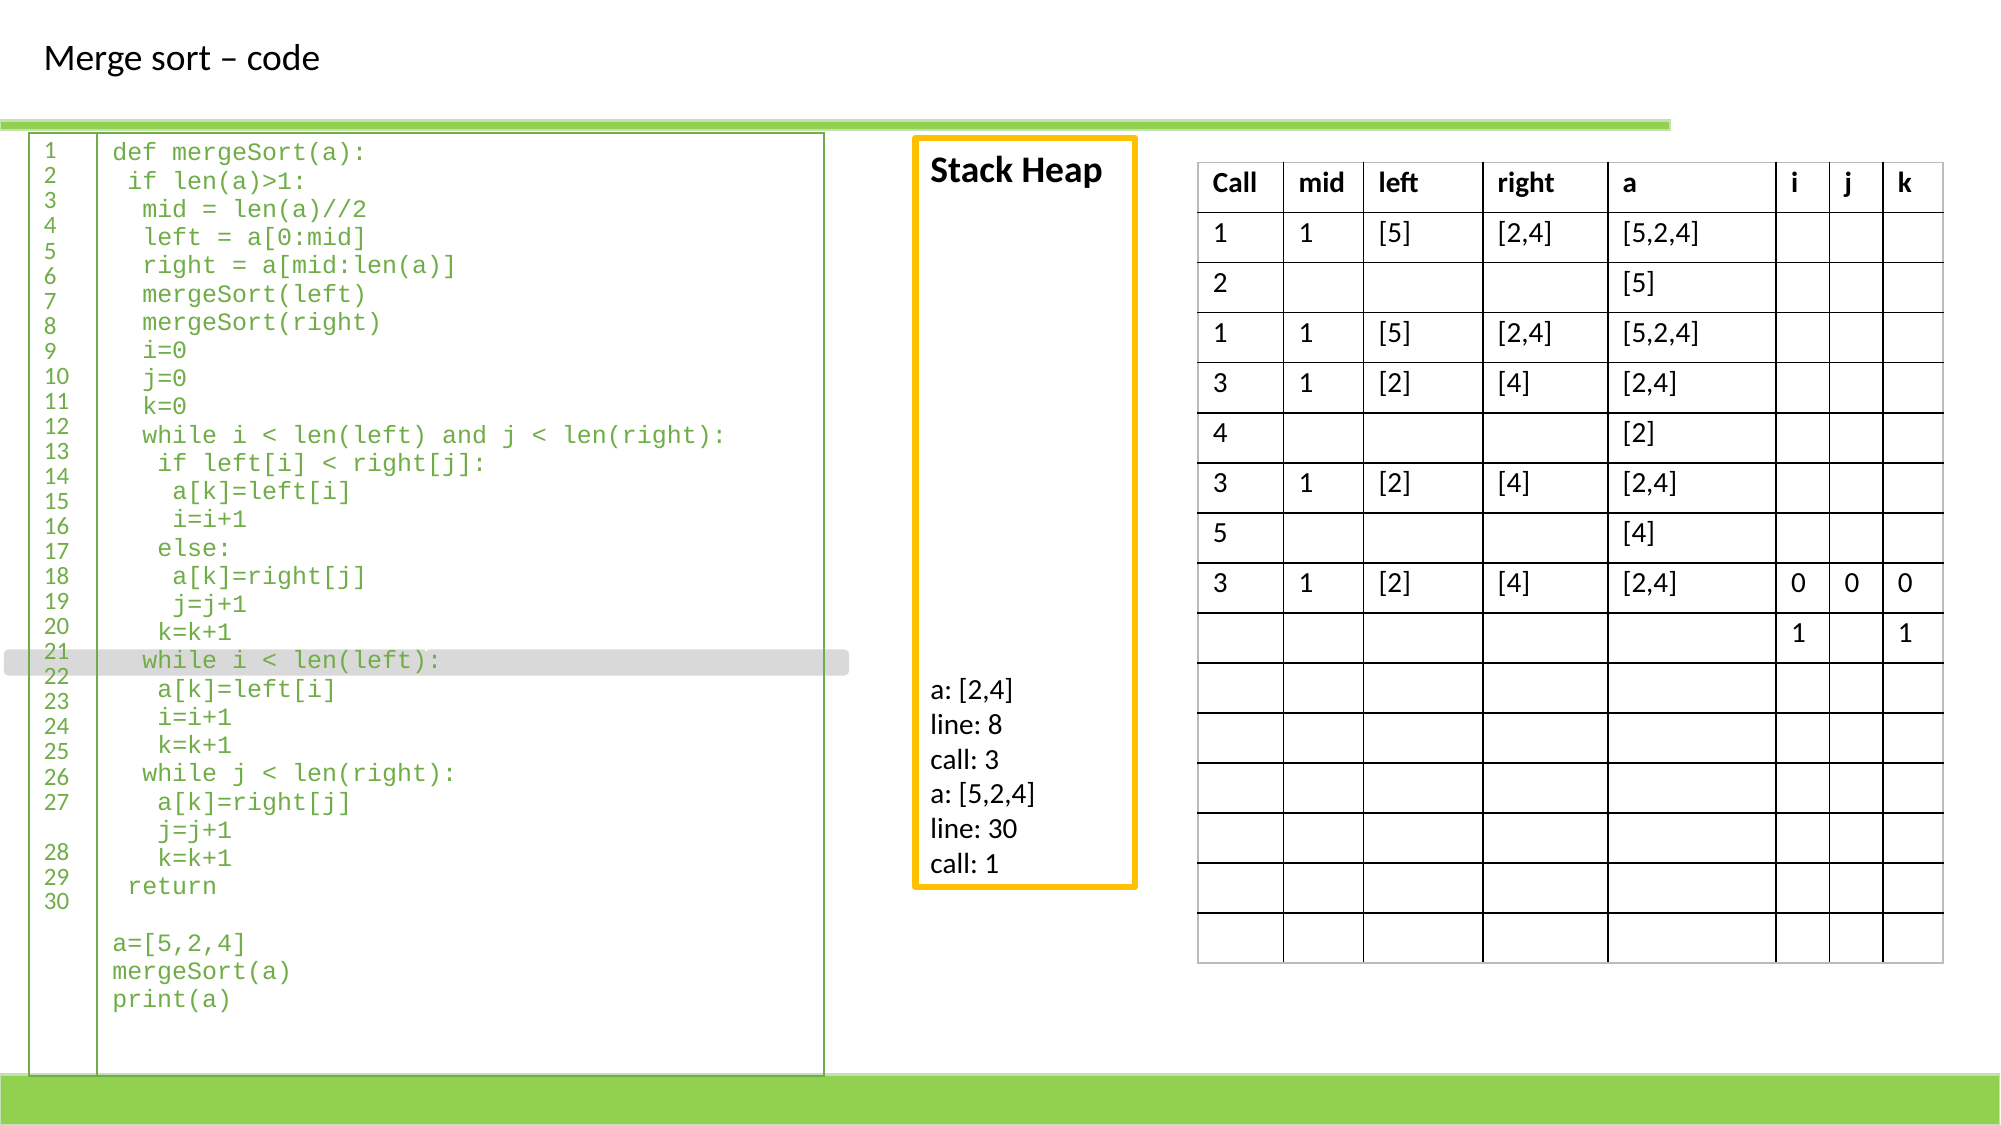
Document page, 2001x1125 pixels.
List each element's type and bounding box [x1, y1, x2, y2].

table_cell [1484, 313, 1607, 362]
table_cell [1284, 313, 1363, 362]
table_cell [1284, 464, 1363, 512]
table_cell [1284, 263, 1363, 312]
table_cell [1777, 864, 1829, 912]
table_cell [1364, 814, 1482, 862]
table_cell [1364, 864, 1482, 912]
table_cell [1884, 664, 1942, 712]
table_cell [1284, 564, 1363, 612]
table_cell [1777, 614, 1829, 662]
table_cell [1830, 814, 1882, 862]
table_cell [1364, 564, 1482, 612]
table_cell [1884, 714, 1942, 762]
table_cell [1484, 263, 1607, 312]
table_cell [1199, 614, 1283, 662]
table_cell [1884, 614, 1942, 662]
table_cell [1284, 814, 1363, 862]
table_cell [1830, 263, 1882, 312]
table_cell [1830, 464, 1882, 512]
table_cell [1830, 864, 1882, 912]
table_cell [1884, 514, 1942, 562]
text_box [3, 649, 28, 676]
table_cell [1199, 814, 1283, 862]
table_cell [1830, 213, 1882, 262]
table_cell [1364, 514, 1482, 562]
table_cell [1777, 363, 1829, 412]
table_header [1199, 163, 1283, 212]
table_cell [1484, 614, 1607, 662]
table_cell [1484, 864, 1607, 912]
table_cell [1484, 414, 1607, 462]
text_box [28, 25, 1072, 86]
table_cell [1609, 614, 1775, 662]
table_header [1884, 163, 1942, 212]
table_cell [1364, 313, 1482, 362]
table_cell [1484, 814, 1607, 862]
table_cell [1364, 414, 1482, 462]
table_cell [1777, 664, 1829, 712]
table_cell [1777, 414, 1829, 462]
table_cell [1364, 614, 1482, 662]
table_cell [1284, 914, 1363, 962]
table_cell [1884, 464, 1942, 512]
table_cell [1364, 464, 1482, 512]
table_cell [1609, 714, 1775, 762]
table_cell [1884, 914, 1942, 962]
table_cell [1199, 864, 1283, 912]
table_cell [1609, 914, 1775, 962]
table_cell [1830, 764, 1882, 812]
table_header [98, 134, 823, 1075]
table_cell [1830, 564, 1882, 612]
table_cell [1284, 714, 1363, 762]
table_header [1364, 163, 1482, 212]
table_cell [1284, 764, 1363, 812]
table_cell [1830, 664, 1882, 712]
table_header [1284, 163, 1363, 212]
table_cell [1884, 263, 1942, 312]
table_cell [1777, 764, 1829, 812]
table_cell [1484, 914, 1607, 962]
table_cell [1199, 714, 1283, 762]
table_cell [1484, 464, 1607, 512]
table_cell [1884, 213, 1942, 262]
table_cell [1364, 764, 1482, 812]
table_header [1609, 163, 1775, 212]
table_cell [1609, 864, 1775, 912]
table_cell [1199, 363, 1283, 412]
table_cell [1609, 514, 1775, 562]
table_cell [1609, 213, 1775, 262]
table_cell [1199, 213, 1283, 262]
table_cell [1777, 464, 1829, 512]
table_cell [1609, 764, 1775, 812]
text_box [825, 649, 850, 676]
table_cell [1609, 263, 1775, 312]
table_header [1777, 163, 1829, 212]
table_cell [1199, 764, 1283, 812]
table_cell [1284, 664, 1363, 712]
table_cell [1284, 514, 1363, 562]
table_header [30, 134, 96, 1075]
table_cell [1884, 864, 1942, 912]
table_cell [1284, 414, 1363, 462]
table_cell [1609, 664, 1775, 712]
table_cell [1199, 514, 1283, 562]
table_cell [1884, 814, 1942, 862]
table_cell [1777, 714, 1829, 762]
table_cell [1199, 564, 1283, 612]
table_cell [1830, 414, 1882, 462]
table_cell [1830, 614, 1882, 662]
table_cell [1777, 564, 1829, 612]
table_cell [1484, 514, 1607, 562]
table_cell [1364, 664, 1482, 712]
table_cell [1609, 414, 1775, 462]
table_cell [1484, 213, 1607, 262]
table_cell [1284, 213, 1363, 262]
table_cell [1609, 464, 1775, 512]
table_header [1484, 163, 1607, 212]
table_cell [1884, 764, 1942, 812]
table_cell [1884, 313, 1942, 362]
table_cell [1884, 363, 1942, 412]
table_cell [1484, 363, 1607, 412]
text_box [915, 137, 1135, 888]
table_cell [1484, 664, 1607, 712]
table_cell [1777, 914, 1829, 962]
table_cell [1284, 614, 1363, 662]
table_cell [1777, 213, 1829, 262]
table_cell [1364, 363, 1482, 412]
table_cell [1830, 714, 1882, 762]
table_cell [1484, 764, 1607, 812]
table_cell [1830, 313, 1882, 362]
table_cell [1884, 564, 1942, 612]
table_cell [1199, 464, 1283, 512]
table_cell [1609, 814, 1775, 862]
table_cell [1284, 363, 1363, 412]
table_cell [1199, 914, 1283, 962]
table_cell [1364, 914, 1482, 962]
table_cell [1777, 313, 1829, 362]
table_cell [1364, 213, 1482, 262]
table_cell [1484, 564, 1607, 612]
table_cell [1199, 313, 1283, 362]
table_cell [1884, 414, 1942, 462]
table_cell [1199, 414, 1283, 462]
table_cell [1830, 514, 1882, 562]
table_cell [1284, 864, 1363, 912]
table_header [1830, 163, 1882, 212]
table_cell [1484, 714, 1607, 762]
table_cell [1777, 263, 1829, 312]
table_cell [1777, 514, 1829, 562]
table_cell [1364, 714, 1482, 762]
table_cell [1777, 814, 1829, 862]
table_cell [1609, 363, 1775, 412]
table_cell [1199, 664, 1283, 712]
table_cell [1609, 564, 1775, 612]
table_cell [1830, 914, 1882, 962]
table_cell [1364, 263, 1482, 312]
table_cell [1609, 313, 1775, 362]
table_cell [1199, 263, 1283, 312]
table_cell [1830, 363, 1882, 412]
